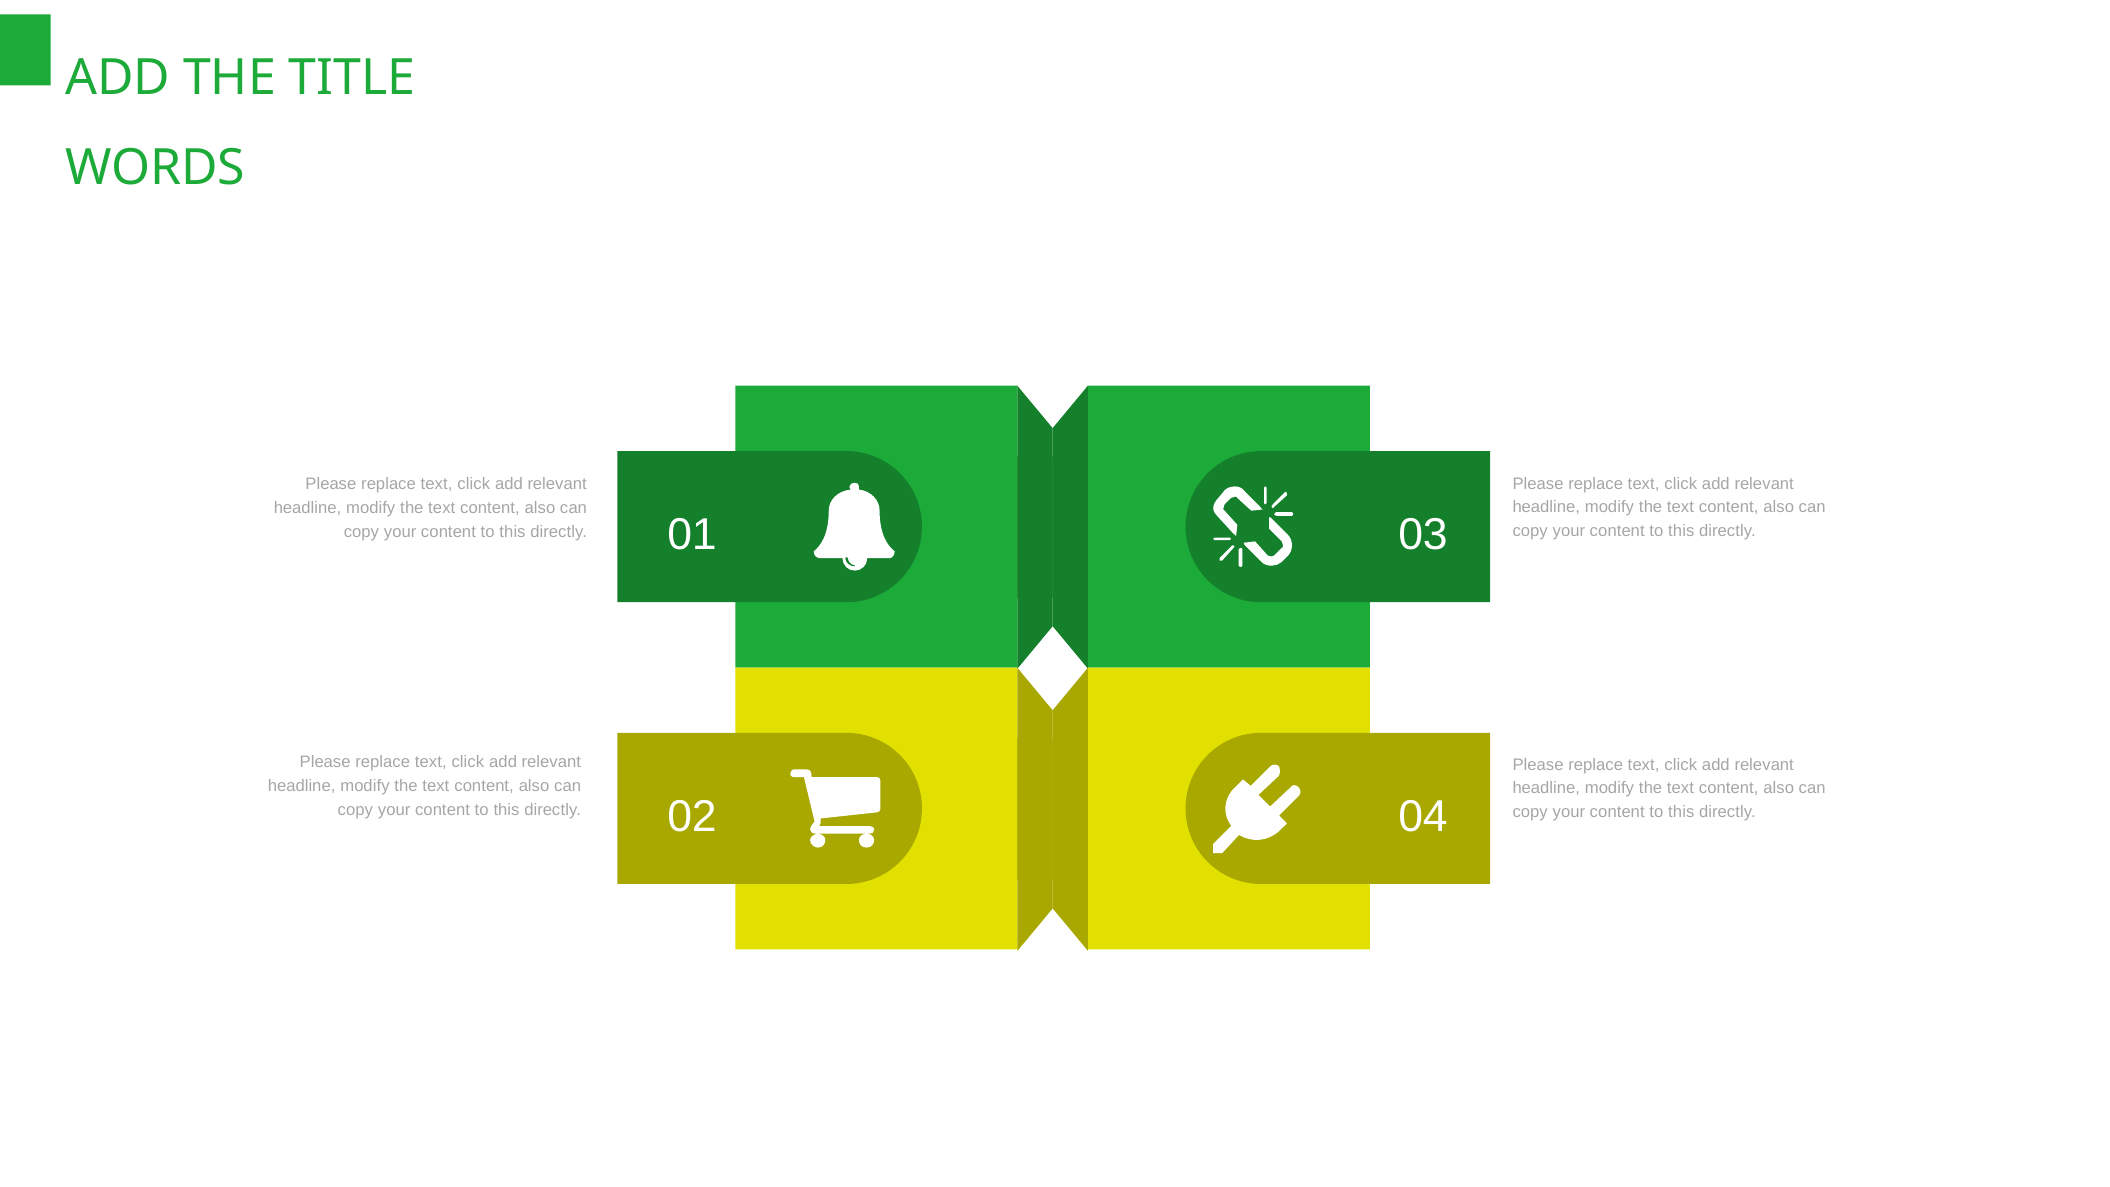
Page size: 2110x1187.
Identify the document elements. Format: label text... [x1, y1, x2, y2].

text_box [1370, 731, 1492, 886]
text_box Please replace text, click add relevant headline, modify the text content, also can copy your content to this directly. [1512, 749, 1840, 822]
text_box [1052, 667, 1370, 951]
text_box 01 [647, 498, 735, 556]
text_box [616, 731, 735, 886]
text_box Please replace text, click add relevant headline, modify the text content, also can copy your content to this directly. [259, 747, 582, 819]
text_box ADD THE TITLE WORDS [50, 7, 583, 202]
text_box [735, 385, 1052, 667]
text_box [1370, 450, 1492, 604]
text_box 04 [1378, 779, 1468, 837]
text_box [1052, 385, 1370, 667]
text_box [735, 667, 1052, 951]
text_box 02 [647, 779, 735, 837]
text_box [616, 450, 735, 604]
text_box Please replace text, click add relevant headline, modify the text content, also can copy your content to this directly. [1512, 468, 1840, 541]
text_box Please replace text, click add relevant headline, modify the text content, also can copy your content to this directly. [265, 469, 588, 541]
text_box 03 [1378, 498, 1468, 556]
